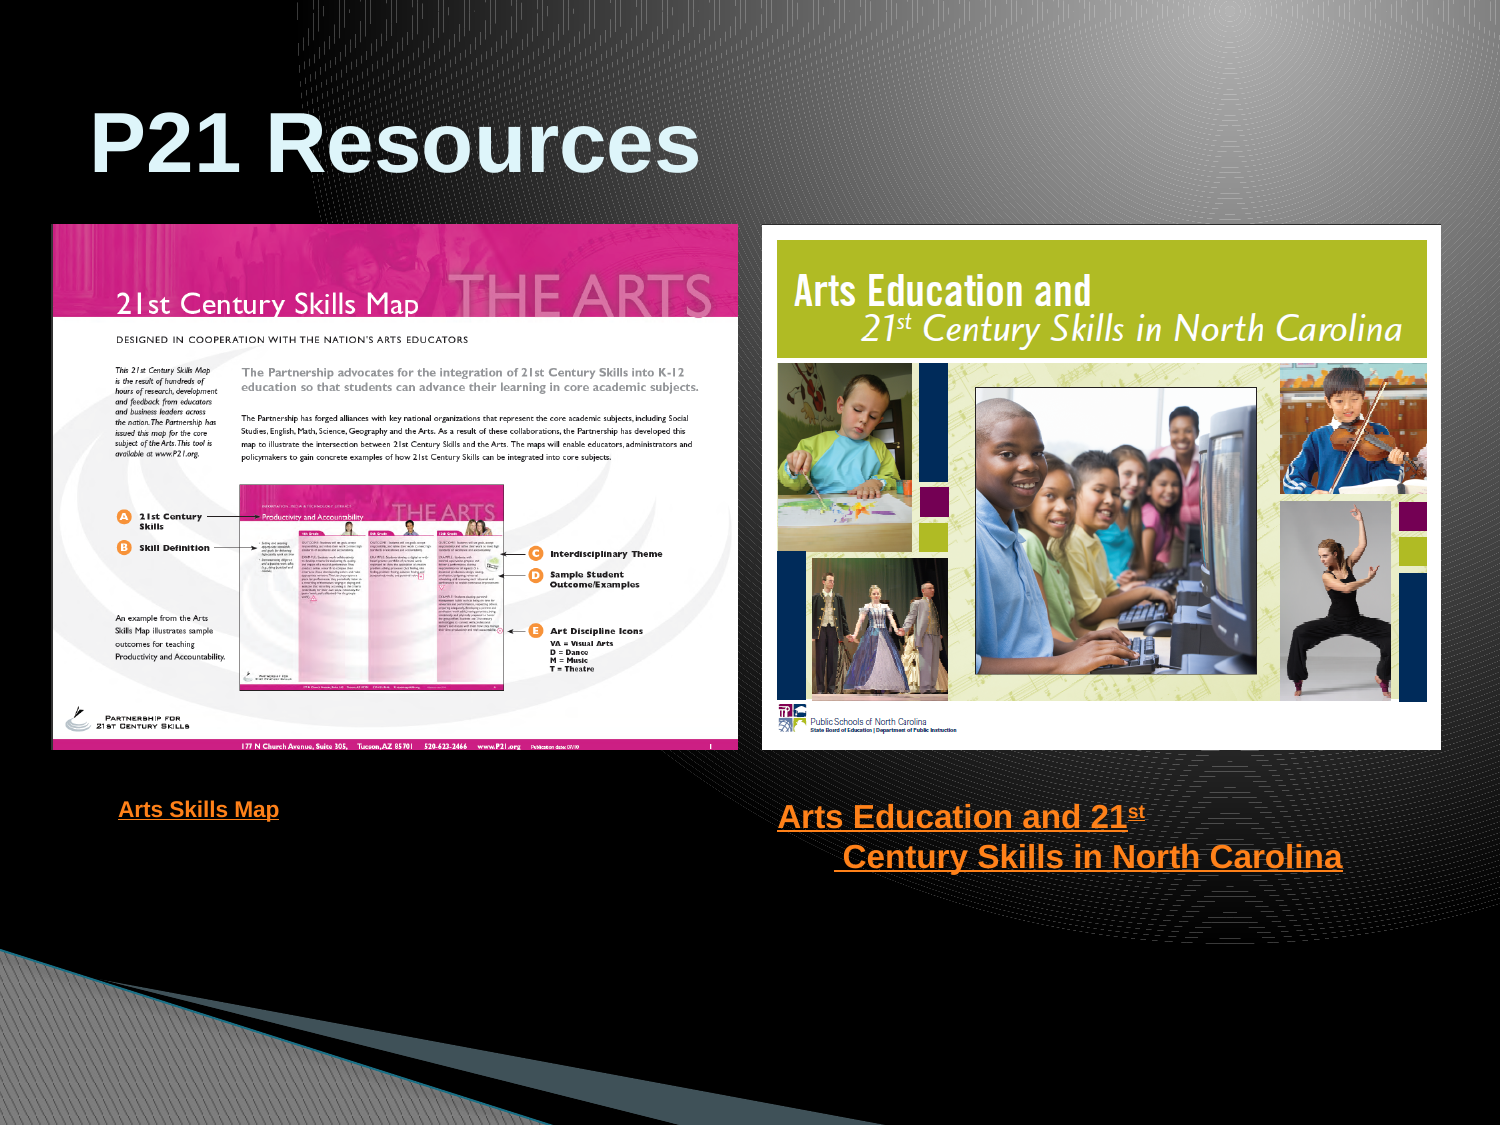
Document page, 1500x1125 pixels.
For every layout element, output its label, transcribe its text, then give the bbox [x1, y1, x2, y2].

picture [762, 224, 1442, 751]
list Arts Skills Map [87, 787, 713, 863]
picture [0, 952, 543, 1125]
title P21 Resources [75, 45, 1425, 233]
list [50, 224, 738, 751]
text_box Arts Education and 21st Century Skills in North Carolina [762, 787, 1450, 913]
